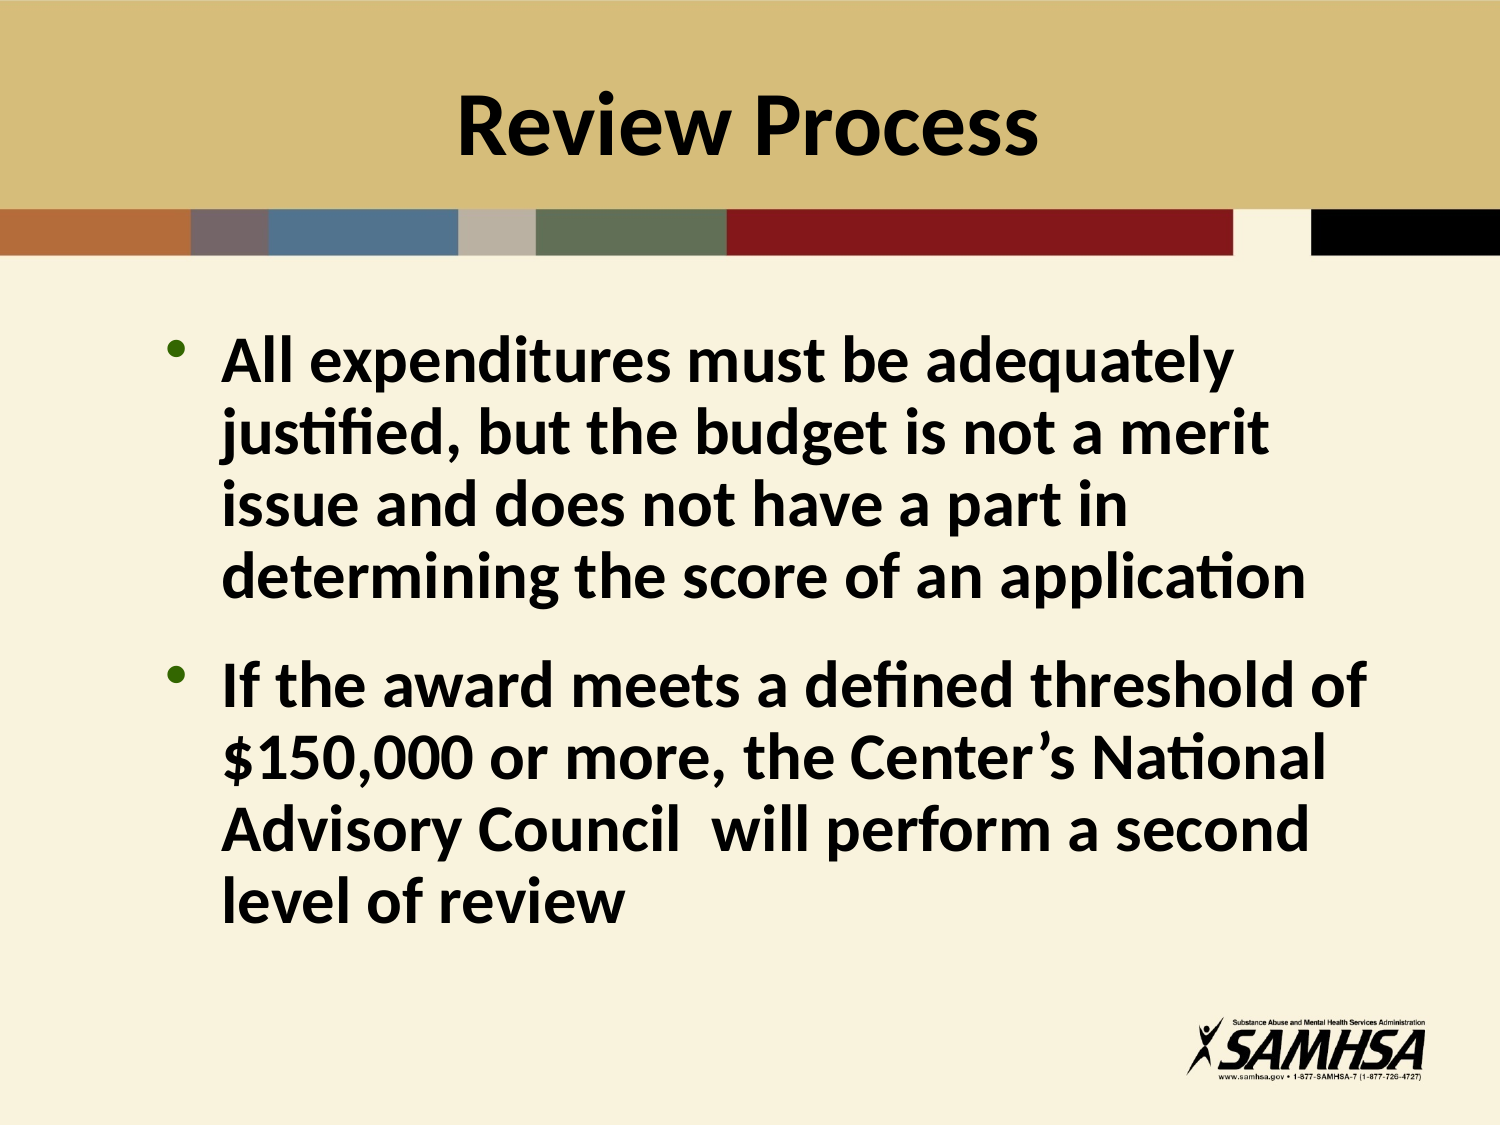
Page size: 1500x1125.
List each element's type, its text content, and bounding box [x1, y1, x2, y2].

picture [0, 0, 1500, 1125]
title Review Process [74, 37, 1423, 201]
list All expenditures must be adequately justified, but the budget is not a merit issue and does not have a part in determining the score of an application If the award meets a defined threshold of $150,000 or more, the Center’s National Advisory Council will perform a second level of review [149, 224, 1429, 938]
